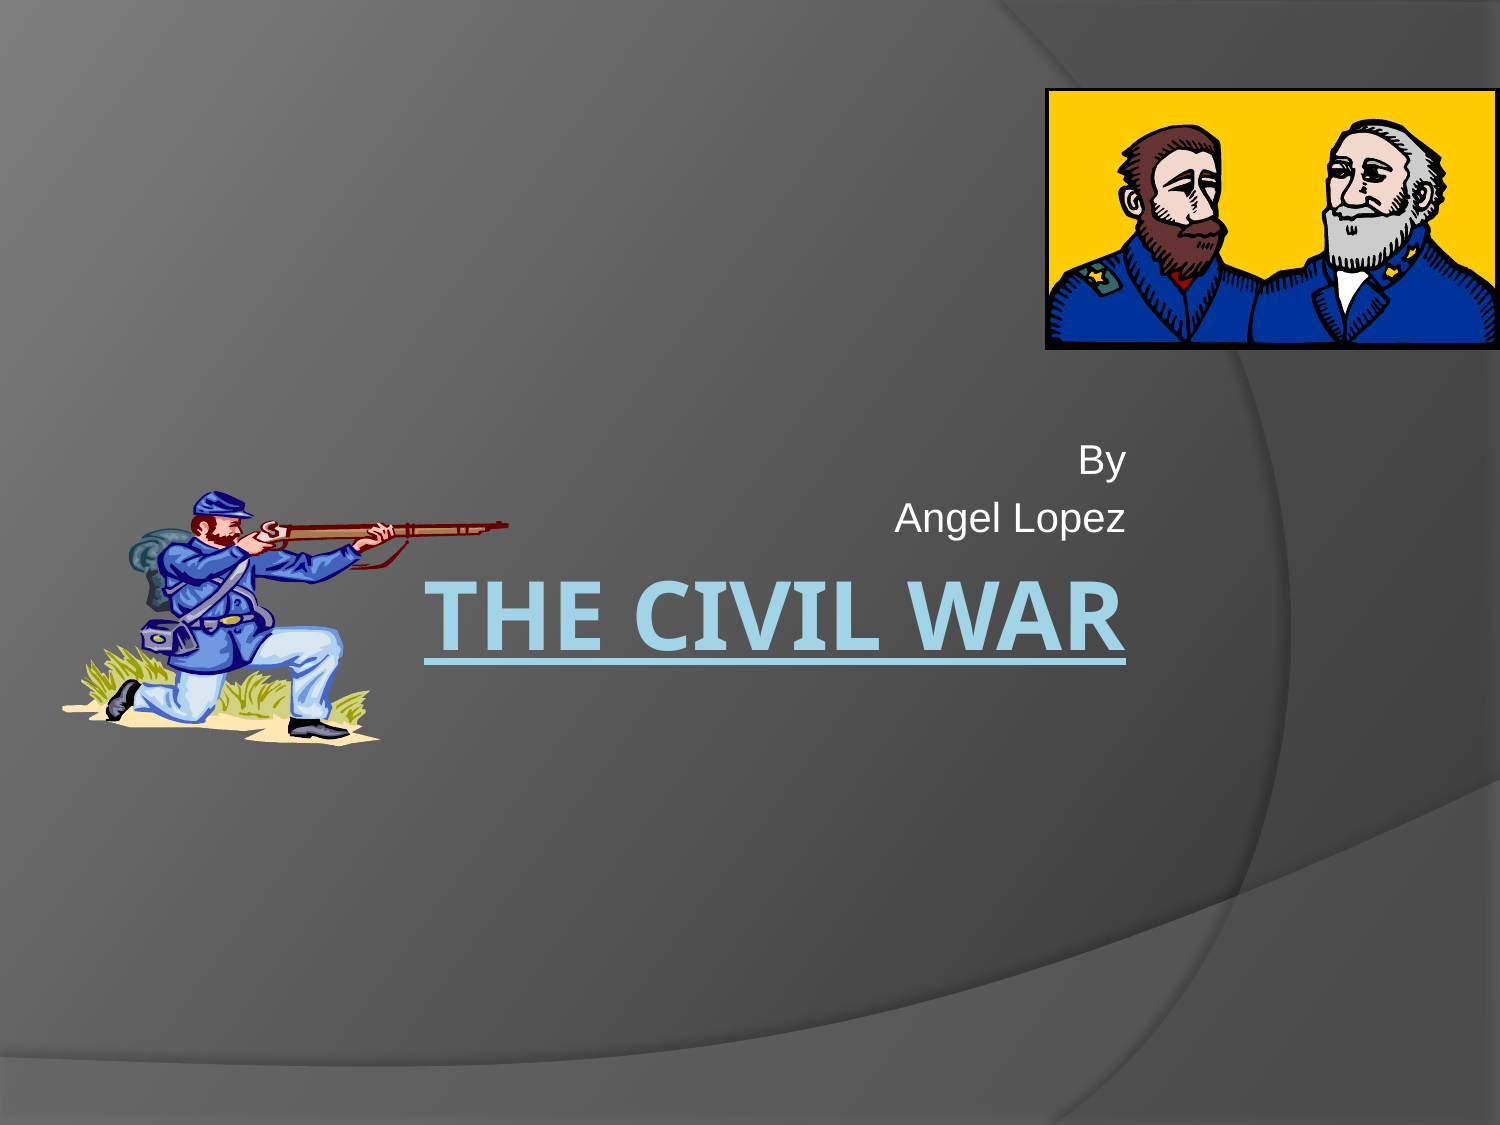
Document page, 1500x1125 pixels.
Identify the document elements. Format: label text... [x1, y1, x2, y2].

subtitle By Angel Lopez [71, 253, 1134, 541]
picture [1044, 87, 1500, 351]
picture [62, 487, 514, 751]
title The Civil War [70, 547, 1134, 925]
